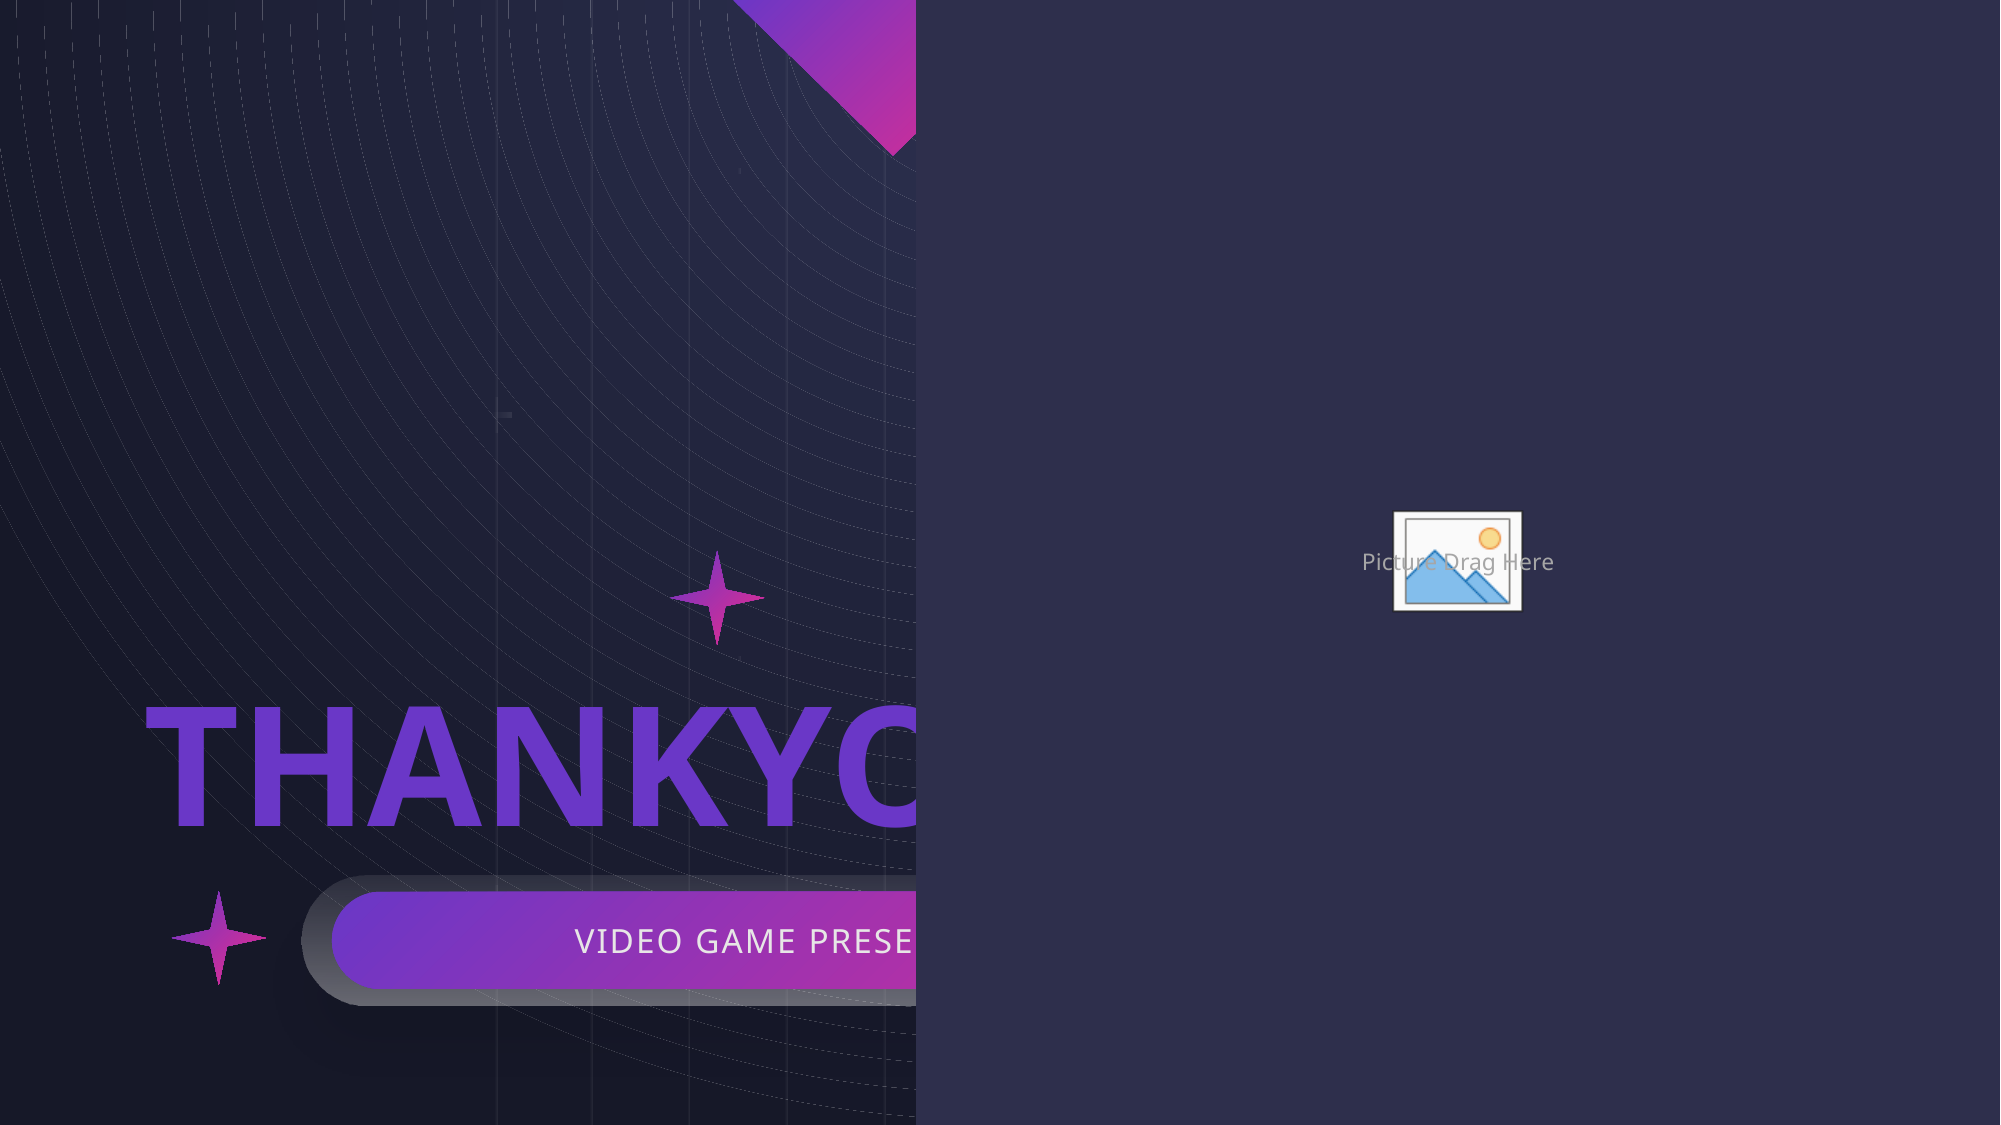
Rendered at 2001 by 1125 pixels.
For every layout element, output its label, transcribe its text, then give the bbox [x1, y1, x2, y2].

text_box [301, 875, 916, 1006]
text_box [171, 890, 266, 986]
picture [916, 0, 2000, 1125]
text_box [731, 0, 916, 157]
text_box THANKYOU [129, 691, 916, 867]
text_box [670, 550, 765, 645]
